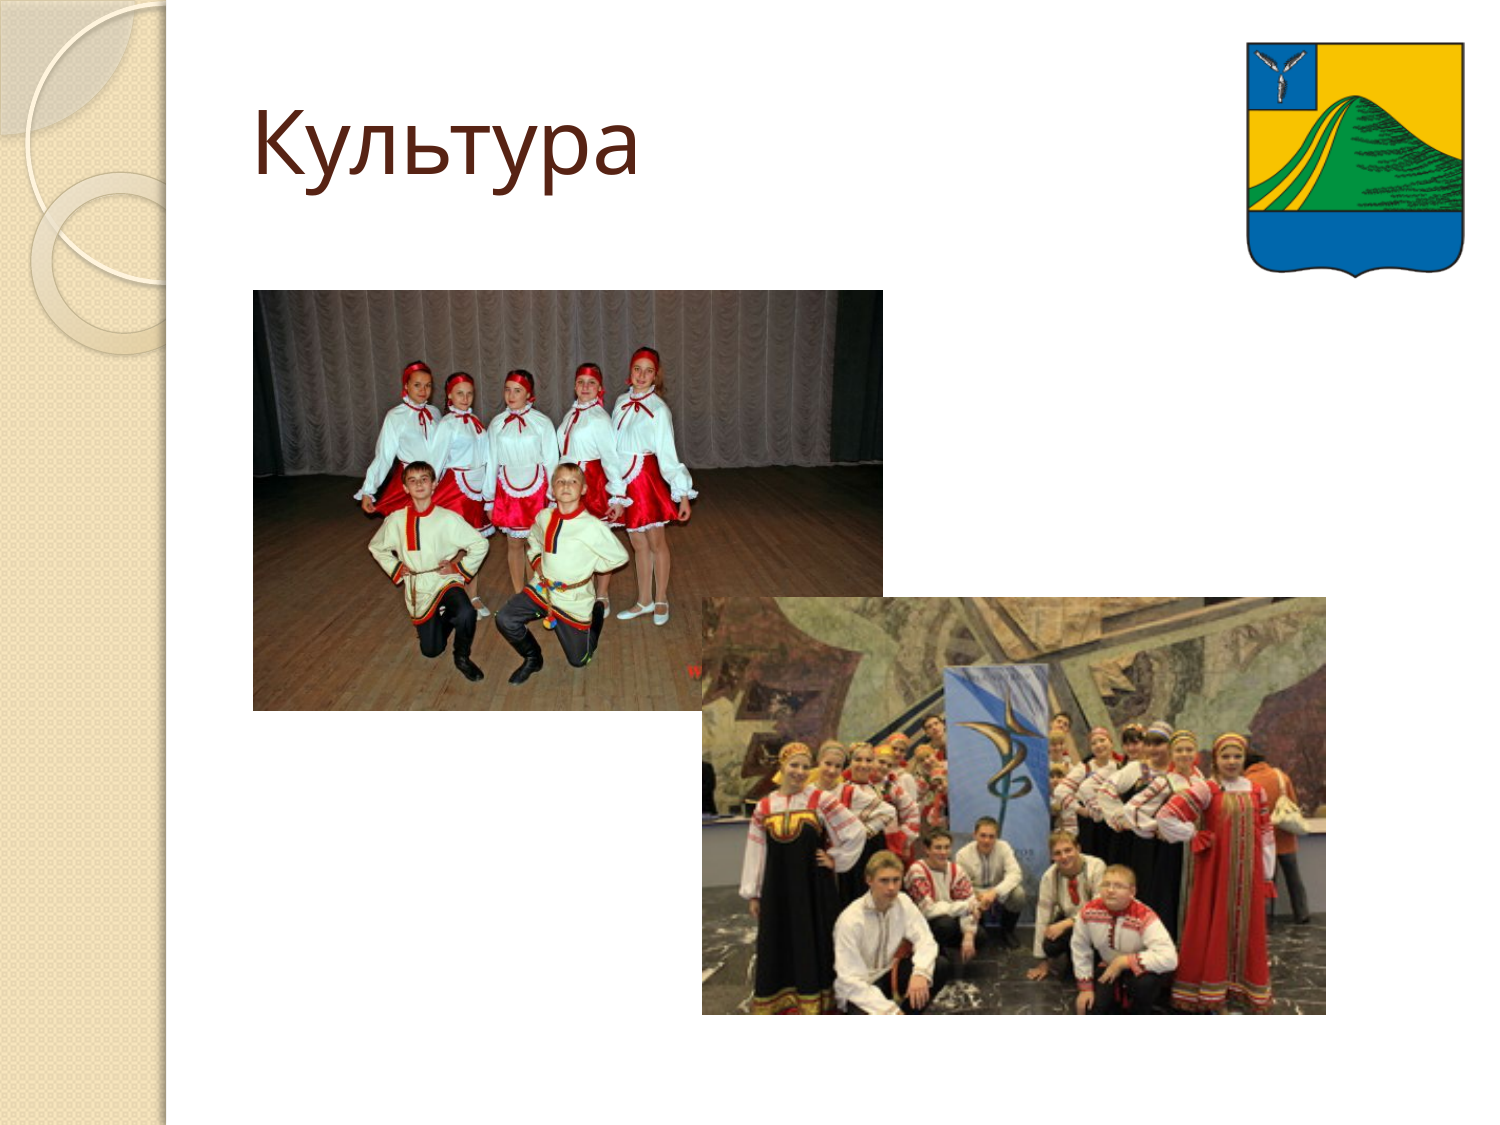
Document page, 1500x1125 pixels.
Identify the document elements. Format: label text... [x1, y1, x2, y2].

picture [702, 597, 1326, 1015]
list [253, 290, 883, 712]
title Культура [235, 45, 1239, 233]
picture [1245, 42, 1465, 280]
